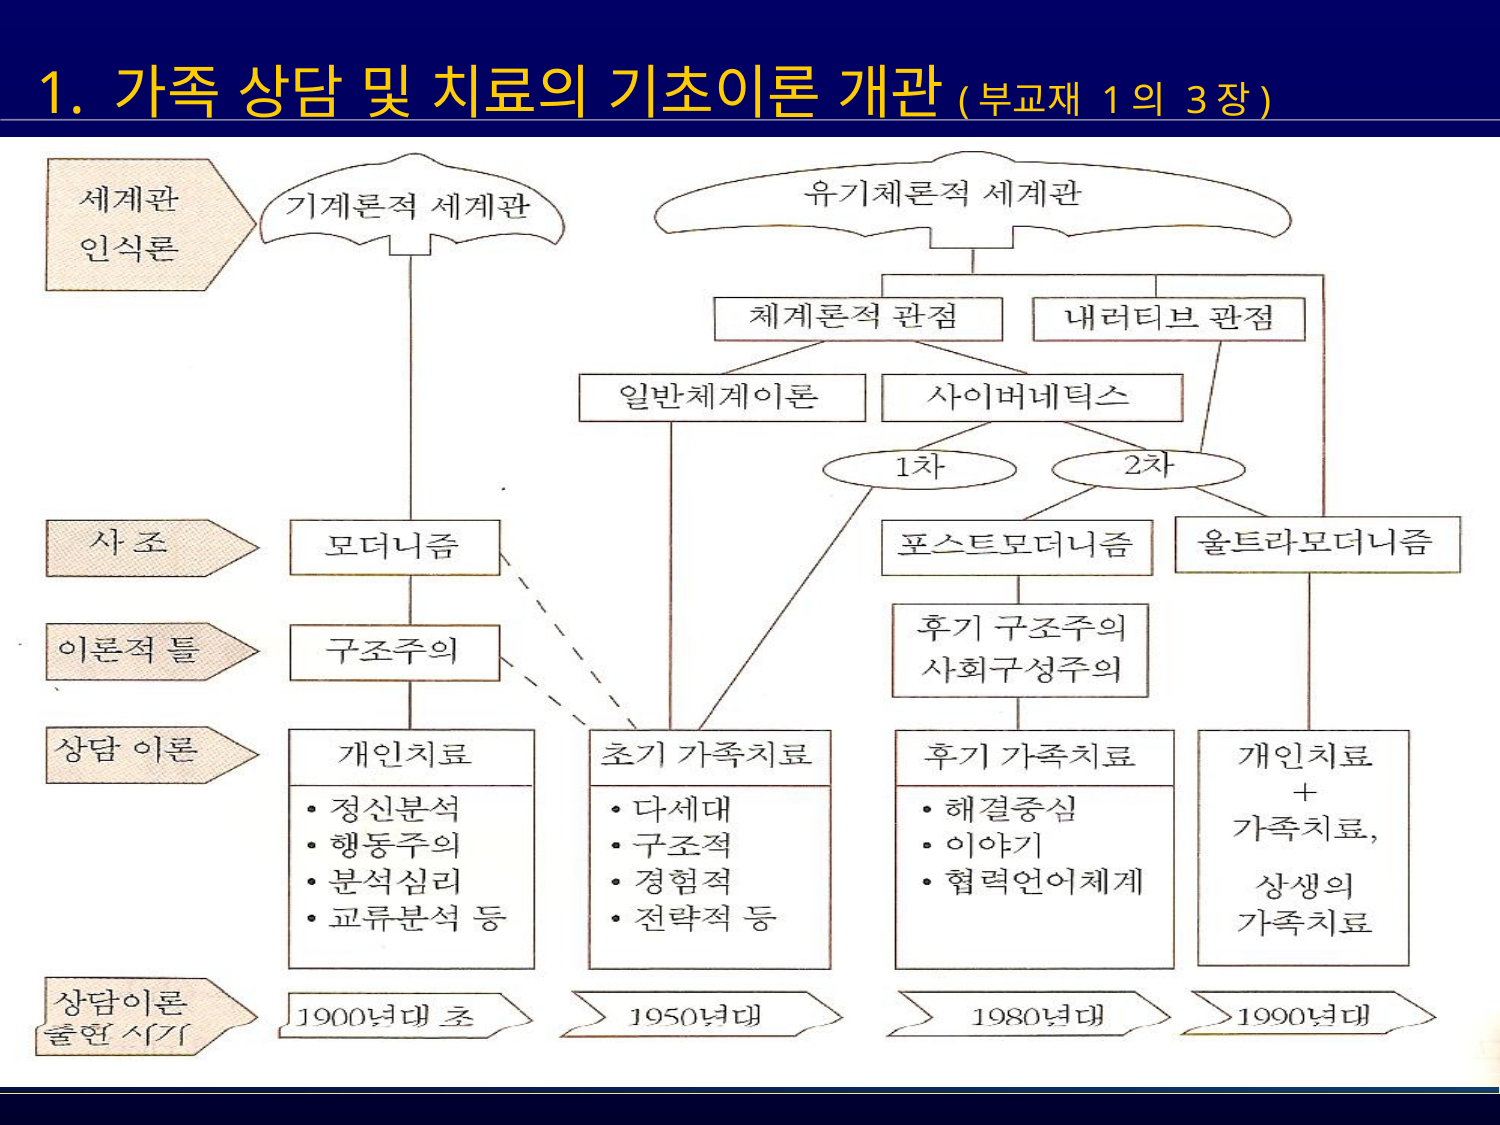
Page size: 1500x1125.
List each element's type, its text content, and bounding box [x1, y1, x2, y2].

text_box [0, 0, 1500, 75]
text_box 1. 가족 상담 및 치료의 기초이론 개관(부교재 1의 3장) [21, 75, 1287, 133]
picture [0, 136, 1500, 1088]
